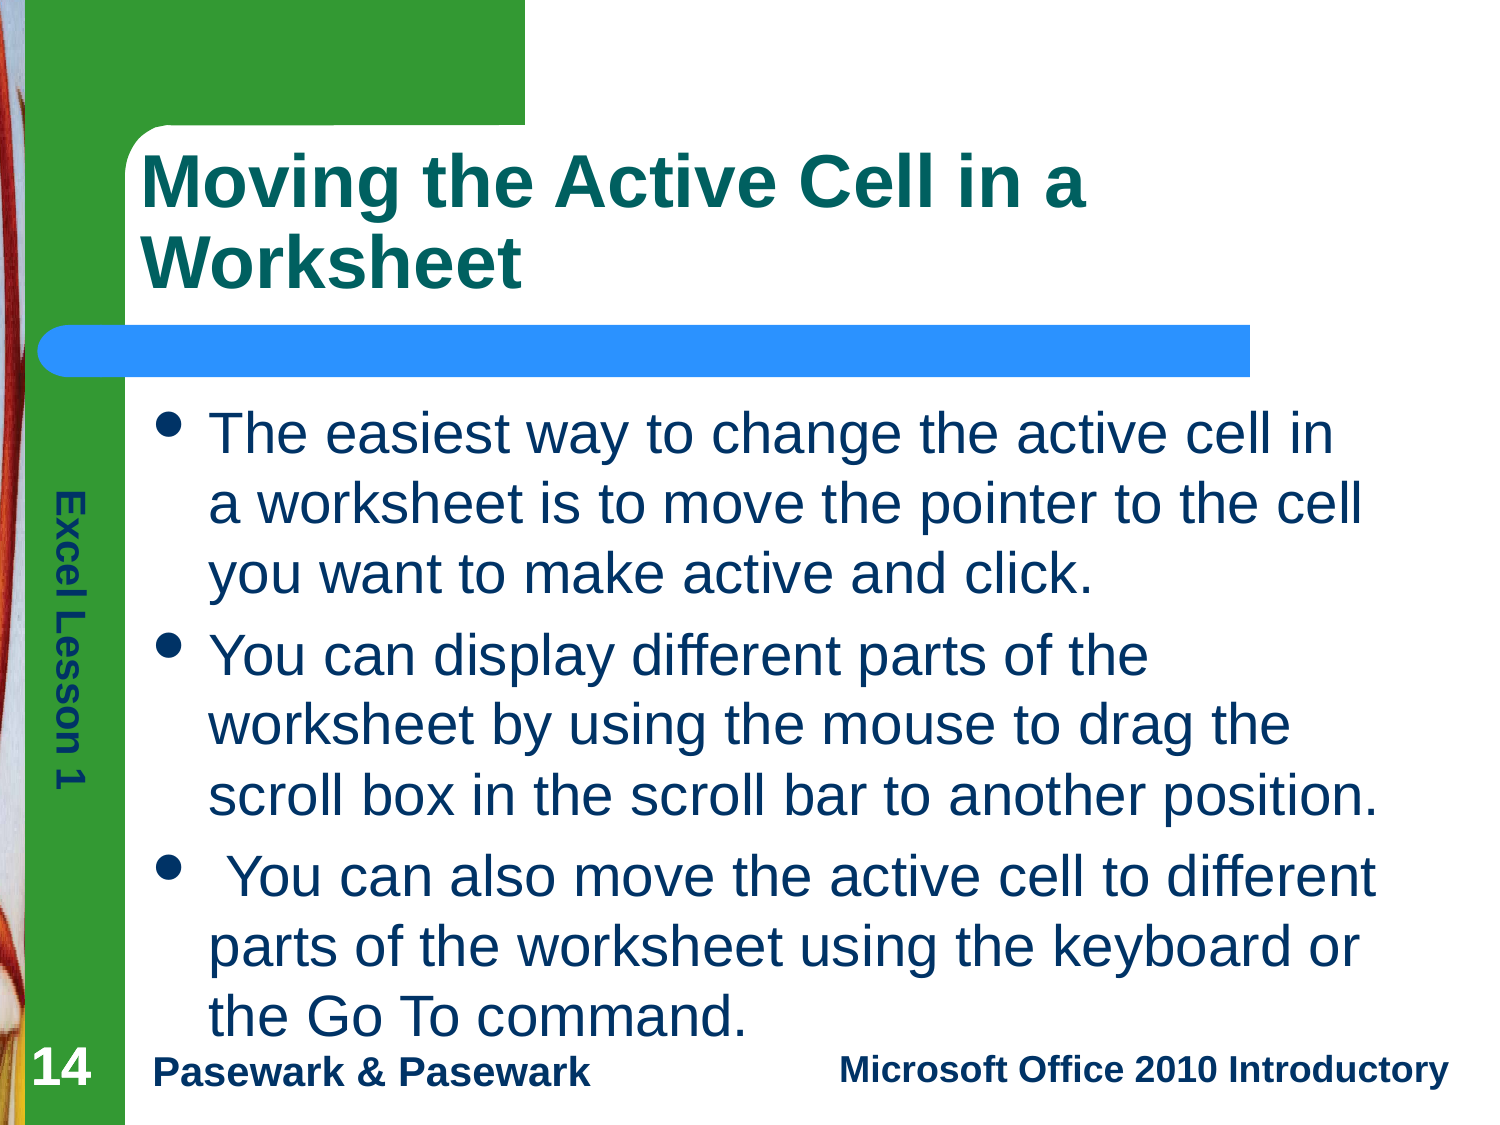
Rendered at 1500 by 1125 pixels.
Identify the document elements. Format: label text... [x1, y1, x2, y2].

title Moving the Active Cell in a Worksheet [124, 124, 1463, 313]
picture [0, 0, 25, 1125]
text_box 14 [13, 1023, 111, 1105]
text_box The easiest way to change the active cell in a worksheet is to move the pointer to the cell you want to make active and click. You can display different parts of the worksheet by using the mouse to drag the scroll box in the scroll bar to another position. You can also move the active cell to different parts of the worksheet using the keyboard or the Go To command. [137, 387, 1400, 1050]
